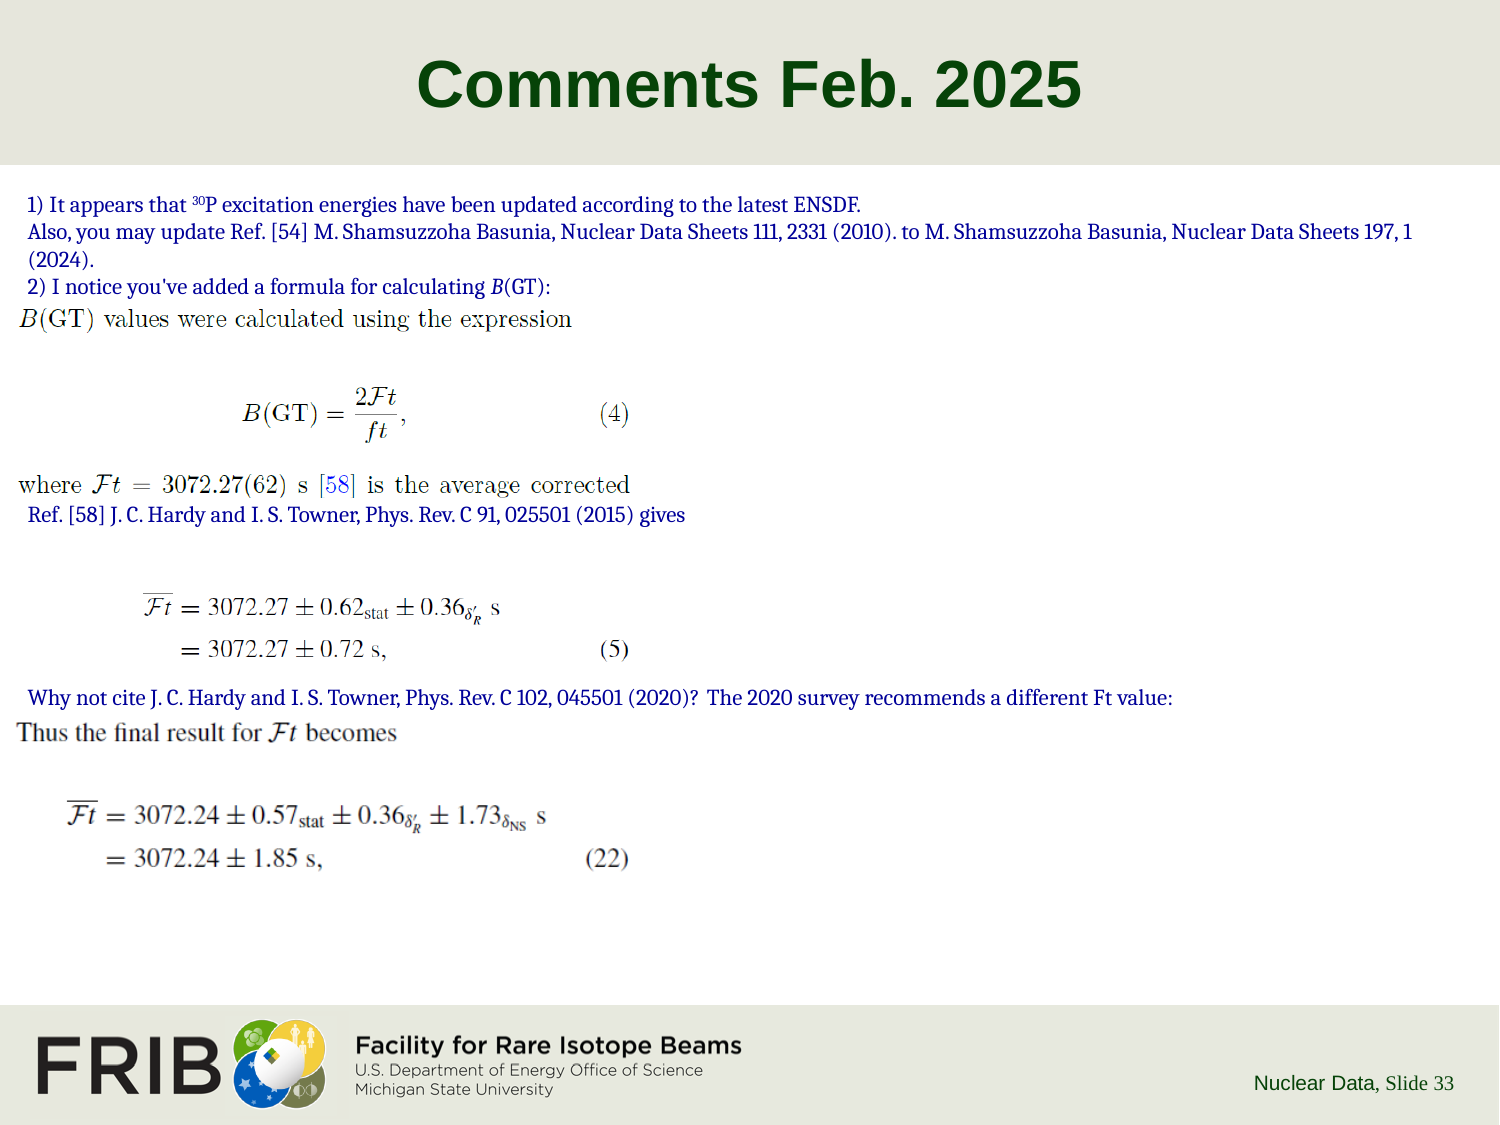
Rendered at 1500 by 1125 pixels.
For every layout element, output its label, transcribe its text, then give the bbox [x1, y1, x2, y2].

picture [12, 303, 634, 499]
footer Nuclear Data [679, 1042, 1374, 1103]
picture [12, 572, 633, 672]
title Comments Feb. 2025 [11, 46, 1489, 128]
text_box 1) It appears that 30P excitation energies have been updated according to the latest ENSDF. Also, you may update Ref. [54] M. Shamsuzzoha Basunia, Nuclear Data Sheets 111, 2331 (2010). to M. Shamsuzzoha Basunia, Nuclear Data Sheets 197, 1 (2024). 2) I notice you've added a formula for calculating B(GT): [12, 181, 1500, 352]
picture [12, 717, 637, 881]
picture [0, 0, 1500, 165]
picture [0, 1005, 1499, 1125]
text_box Ref. [58] J. C. Hardy and I. S. Towner, Phys. Rev. C 91, 025501 (2015) gives [12, 491, 1500, 580]
text_box Why not cite J. C. Hardy and I. S. Towner, Phys. Rev. C 102, 045501 (2020)? The 2020 survey recommends a different Ft value: [12, 674, 1500, 762]
slide_number , Slide 33 [1374, 1042, 1500, 1103]
